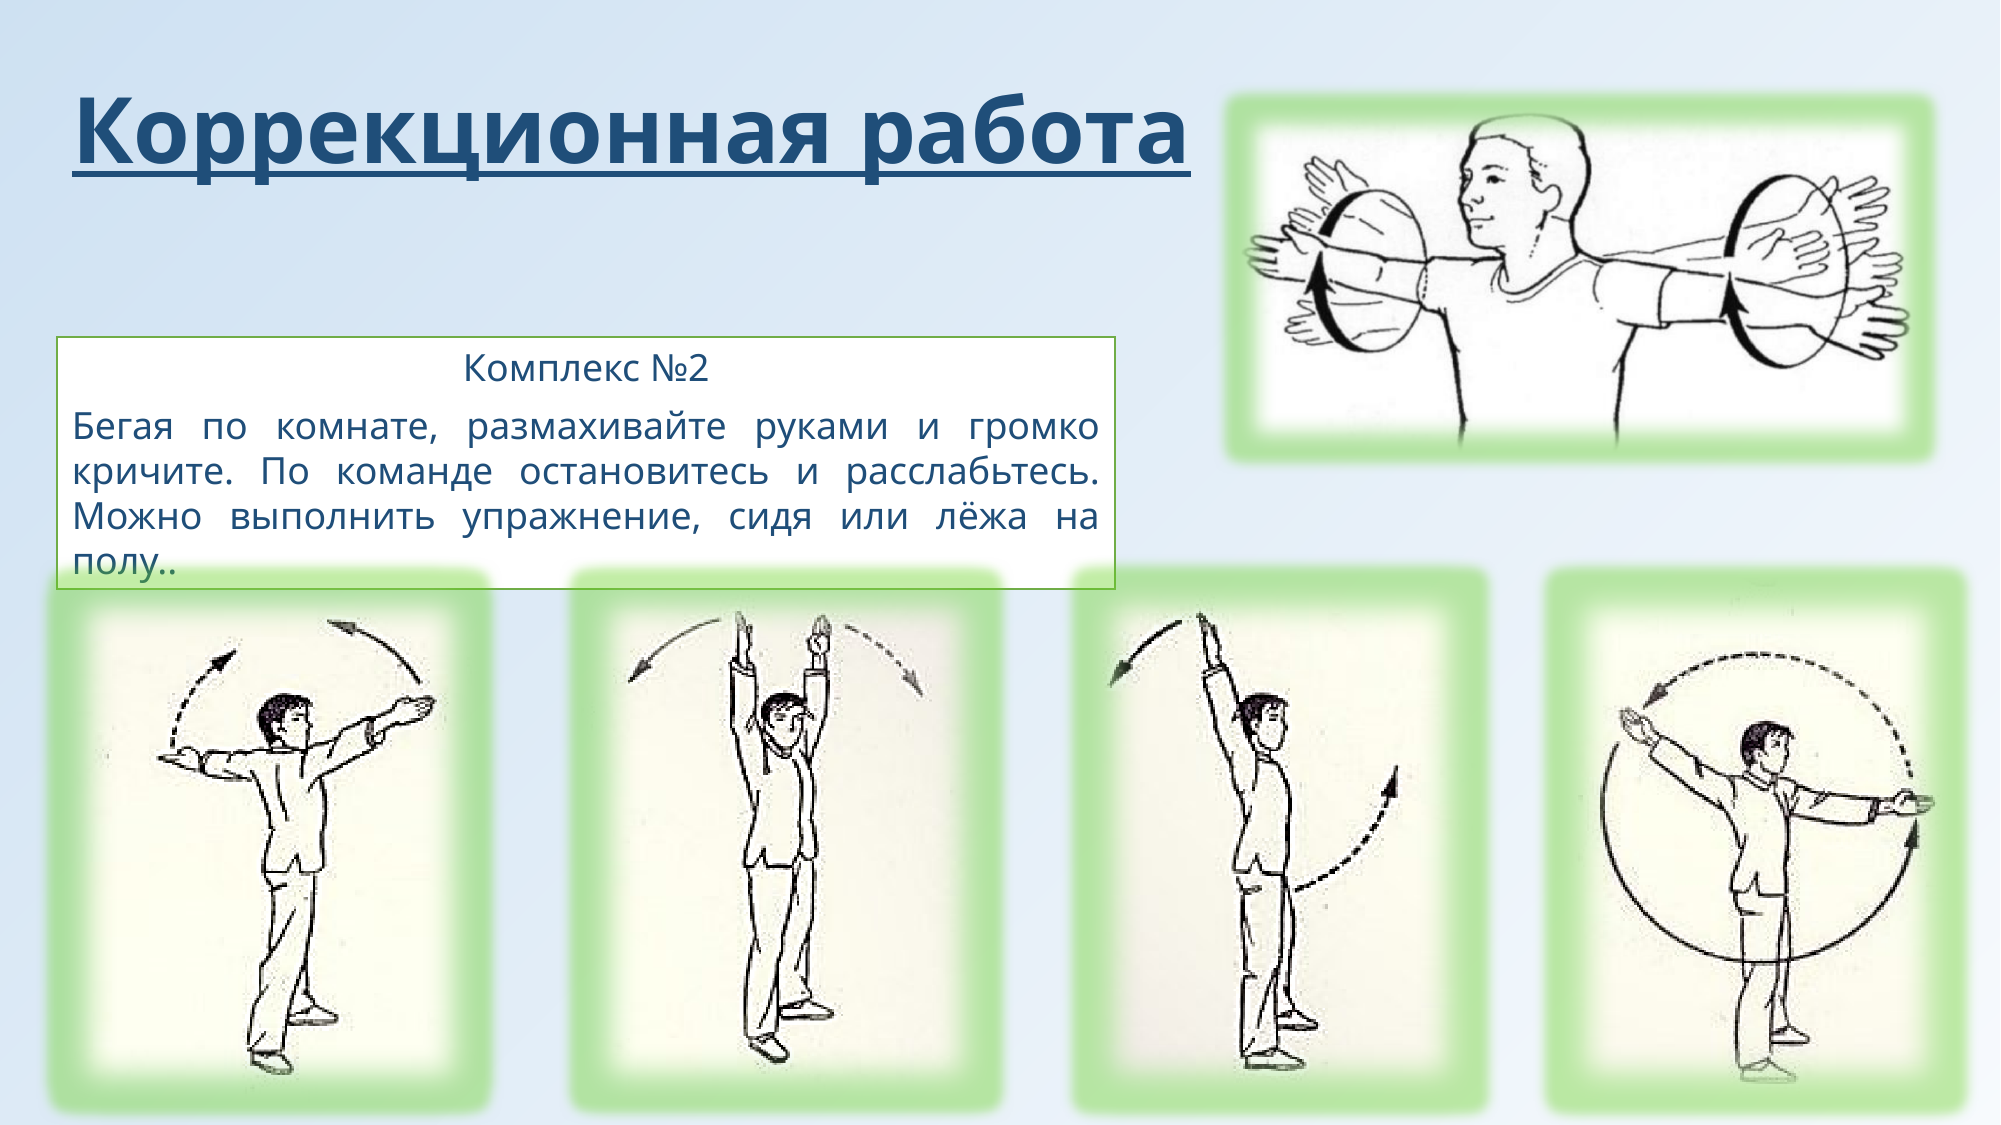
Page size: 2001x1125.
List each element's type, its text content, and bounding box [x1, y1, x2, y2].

picture [1083, 577, 1477, 1104]
picture [1235, 104, 1925, 452]
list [1555, 577, 1957, 1104]
picture [579, 577, 993, 1104]
title Коррекционная работа [57, 0, 1783, 279]
text_box Комплекс №2 Бегая по комнате, размахивайте руками и громко кричите. По команде остановитесь и расслабьтесь. Можно выполнить упражнение, сидя или лёжа на полу.. [56, 336, 1116, 590]
picture [57, 577, 482, 1105]
